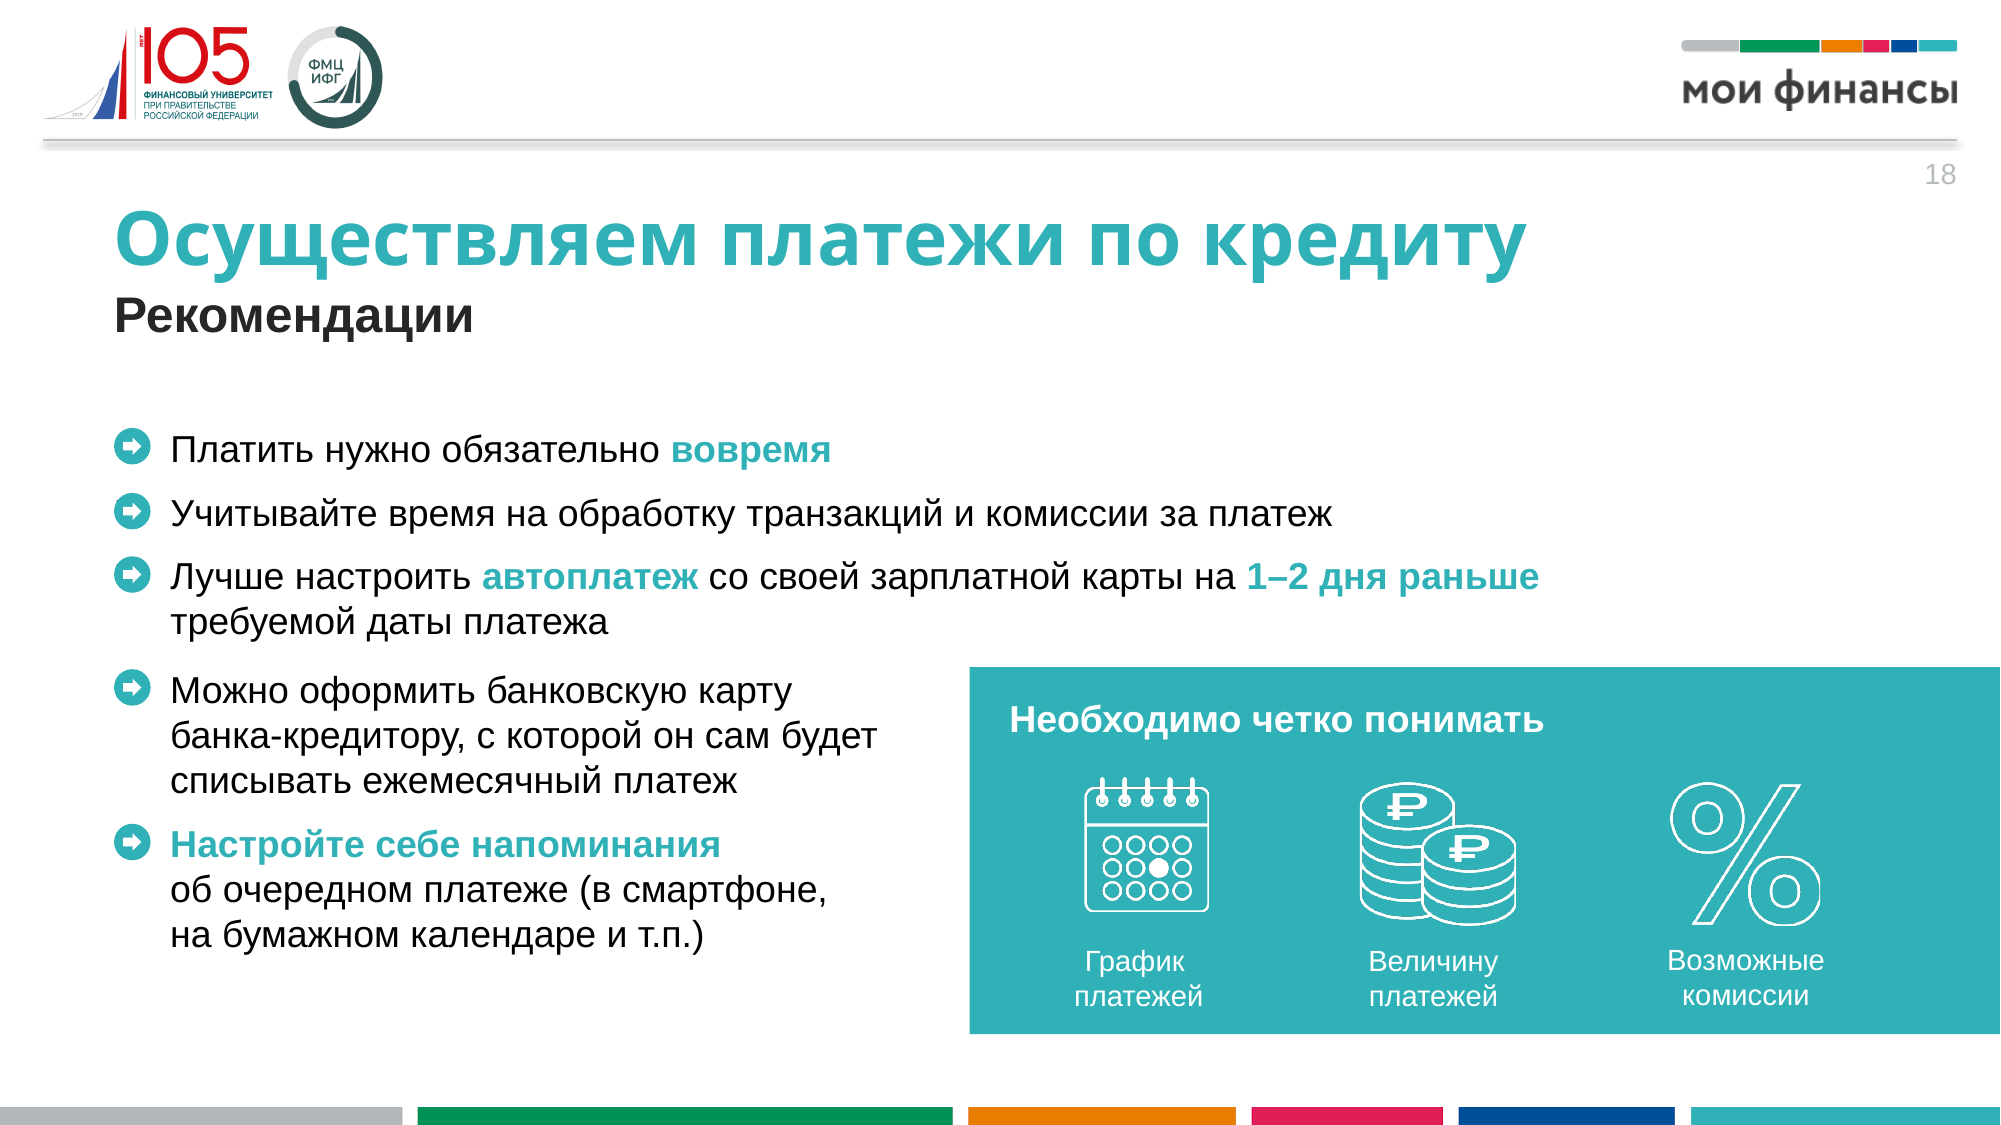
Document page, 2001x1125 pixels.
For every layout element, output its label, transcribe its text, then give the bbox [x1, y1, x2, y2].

text_box [967, 665, 2000, 1036]
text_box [113, 823, 151, 861]
picture [1669, 782, 1821, 926]
text_box 18 [1883, 155, 1957, 191]
text_box Необходимо четко понимать [1007, 695, 1841, 741]
picture [30, 27, 273, 129]
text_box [113, 427, 151, 465]
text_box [113, 668, 151, 706]
text_box Платить нужно обязательно вовремя Учитывайте время на обработку транзакций и комиссии за платеж Лучше настроить автоплатеж со своей зарплатной карты на 1–2 дня раньше требуемой даты платежа [114, 424, 1703, 643]
picture [283, 26, 386, 129]
text_box Осуществляем платежи по кредиту [113, 190, 1663, 281]
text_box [113, 492, 151, 530]
text_box Можно оформить банковскую карту банка-кредитору, с которой он сам будет списывать ежемесячный платеж Настройте себе напоминания об очередном платеже (в смартфоне, на бумажном календаре и т.п.) [113, 665, 893, 955]
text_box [113, 555, 151, 594]
picture [0, 1107, 2000, 1125]
picture [1083, 777, 1210, 912]
text_box Возможные комиссии [1600, 941, 1890, 1012]
text_box График платежей [982, 942, 1288, 1013]
picture [1359, 782, 1517, 926]
text_box Величину платежей [1288, 942, 1578, 1013]
text_box Рекомендации [113, 289, 514, 344]
